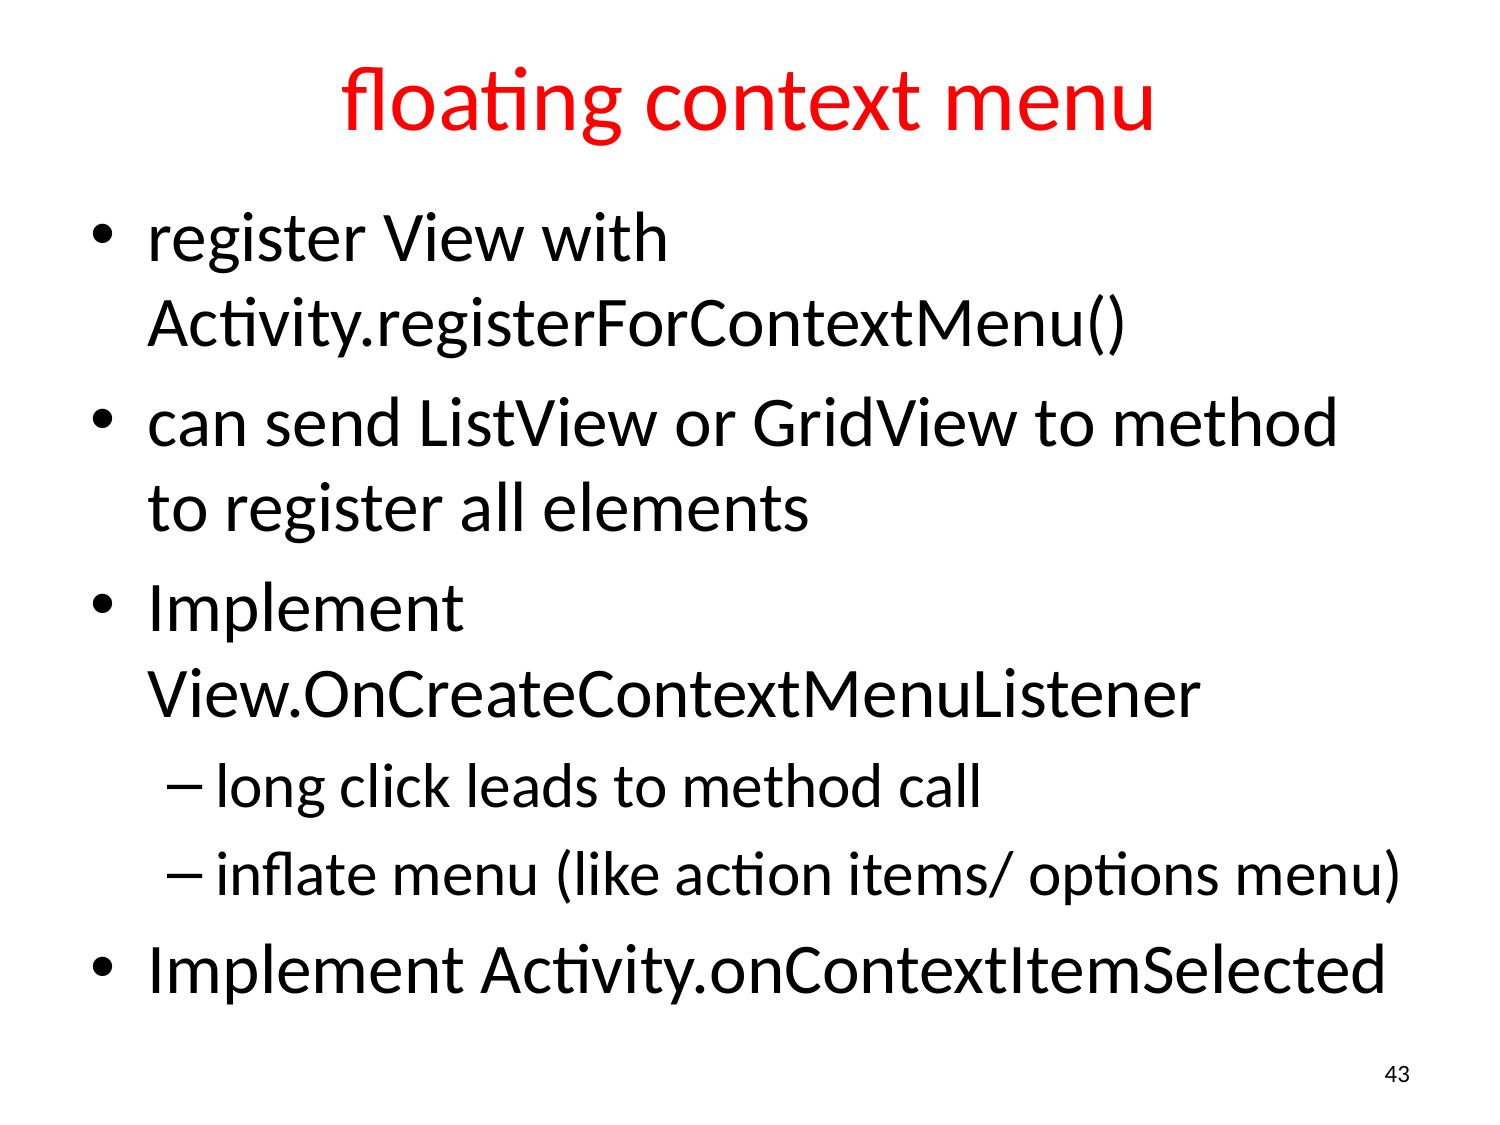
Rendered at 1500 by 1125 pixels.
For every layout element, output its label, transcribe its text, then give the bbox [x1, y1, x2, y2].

slide_number 43 [1074, 1042, 1425, 1103]
list register View with Activity.registerForContextMenu() can send ListView or GridView to method to register all elements Implement View.OnCreateContextMenuListener long click leads to method call inflate menu (like action items/ options menu) Implement Activity.onContextItemSelected [75, 182, 1425, 1038]
title floating context menu [75, 0, 1425, 182]
